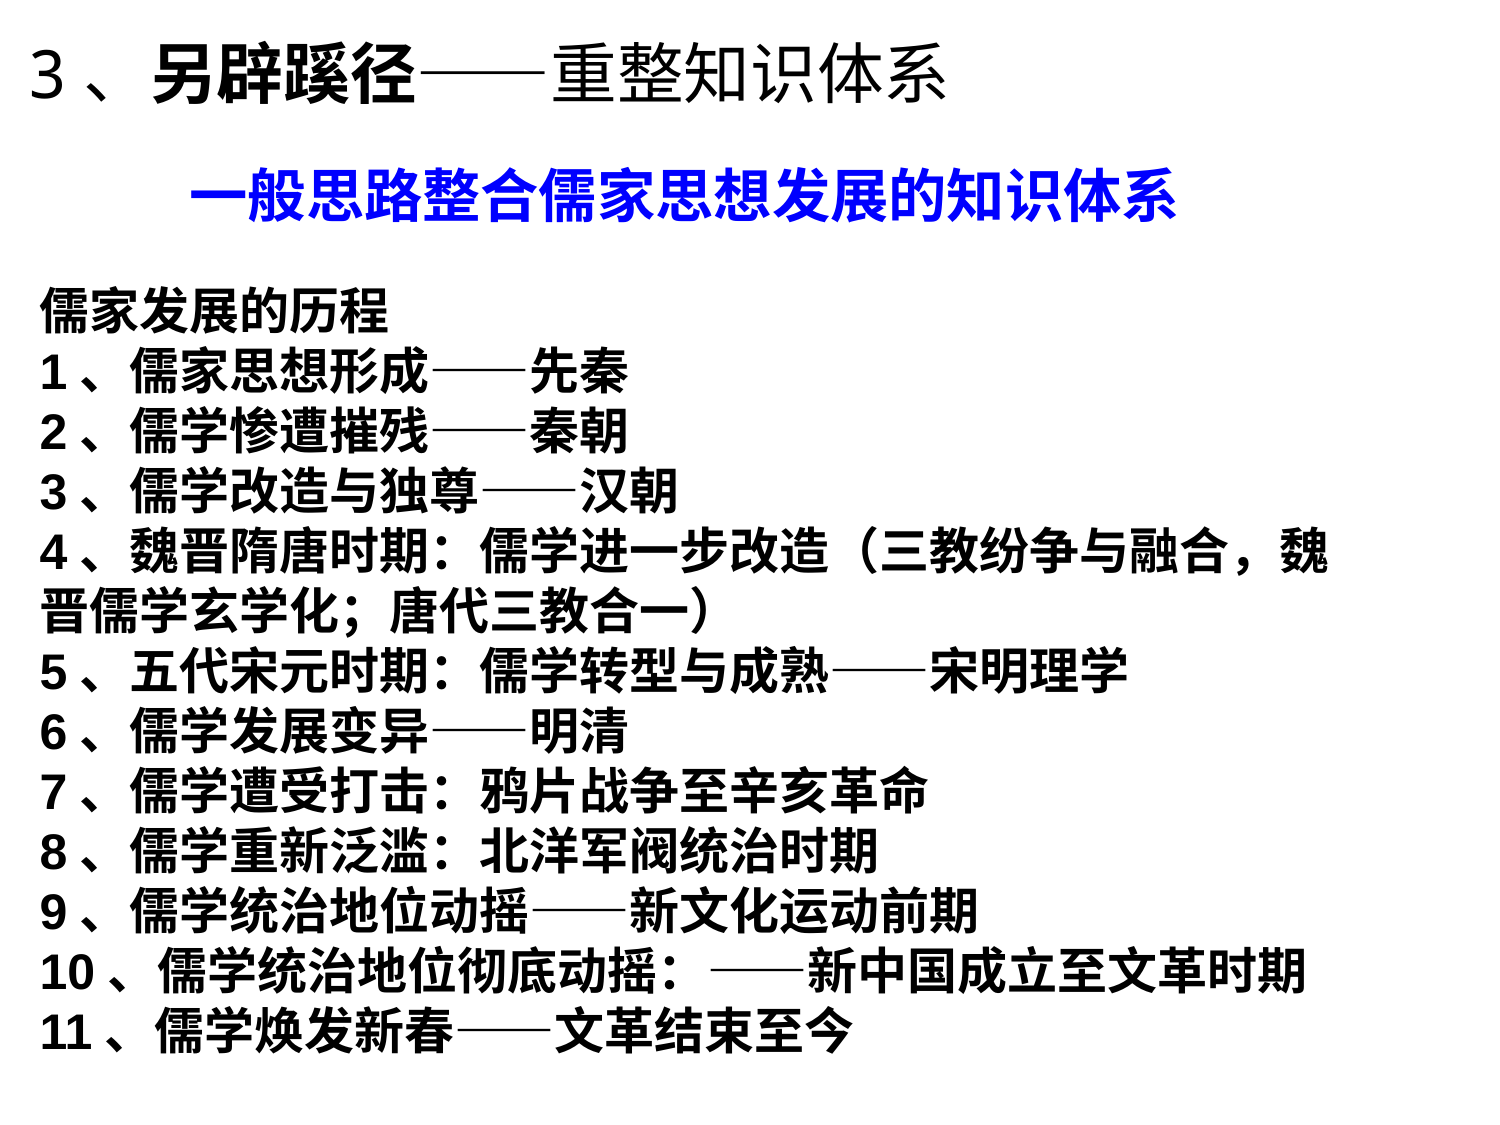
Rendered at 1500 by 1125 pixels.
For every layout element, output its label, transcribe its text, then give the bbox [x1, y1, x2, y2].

text_box 儒家发展的历程 1、儒家思想形成——先秦 2、儒学惨遭摧残——秦朝 3、儒学改造与独尊——汉朝 4、魏晋隋唐时期：儒学进一步改造（三教纷争与融合，魏晋儒学玄学化；唐代三教合一） 5、五代宋元时期：儒学转型与成熟——宋明理学 6、儒学发展变异——明清 7、儒学遭受打击：鸦片战争至辛亥革命 8、儒学重新泛滥：北洋军阀统治时期 9、儒学统治地位动摇——新文化运动前期 10、儒学统治地位彻底动摇：——新中国成立至文革时期 11、儒学焕发新春——文革结束至今 [24, 272, 1375, 1067]
text_box 3、另辟蹊径——重整知识体系 [12, 24, 1049, 120]
text_box 一般思路整合儒家思想发展的知识体系 [174, 151, 1288, 237]
